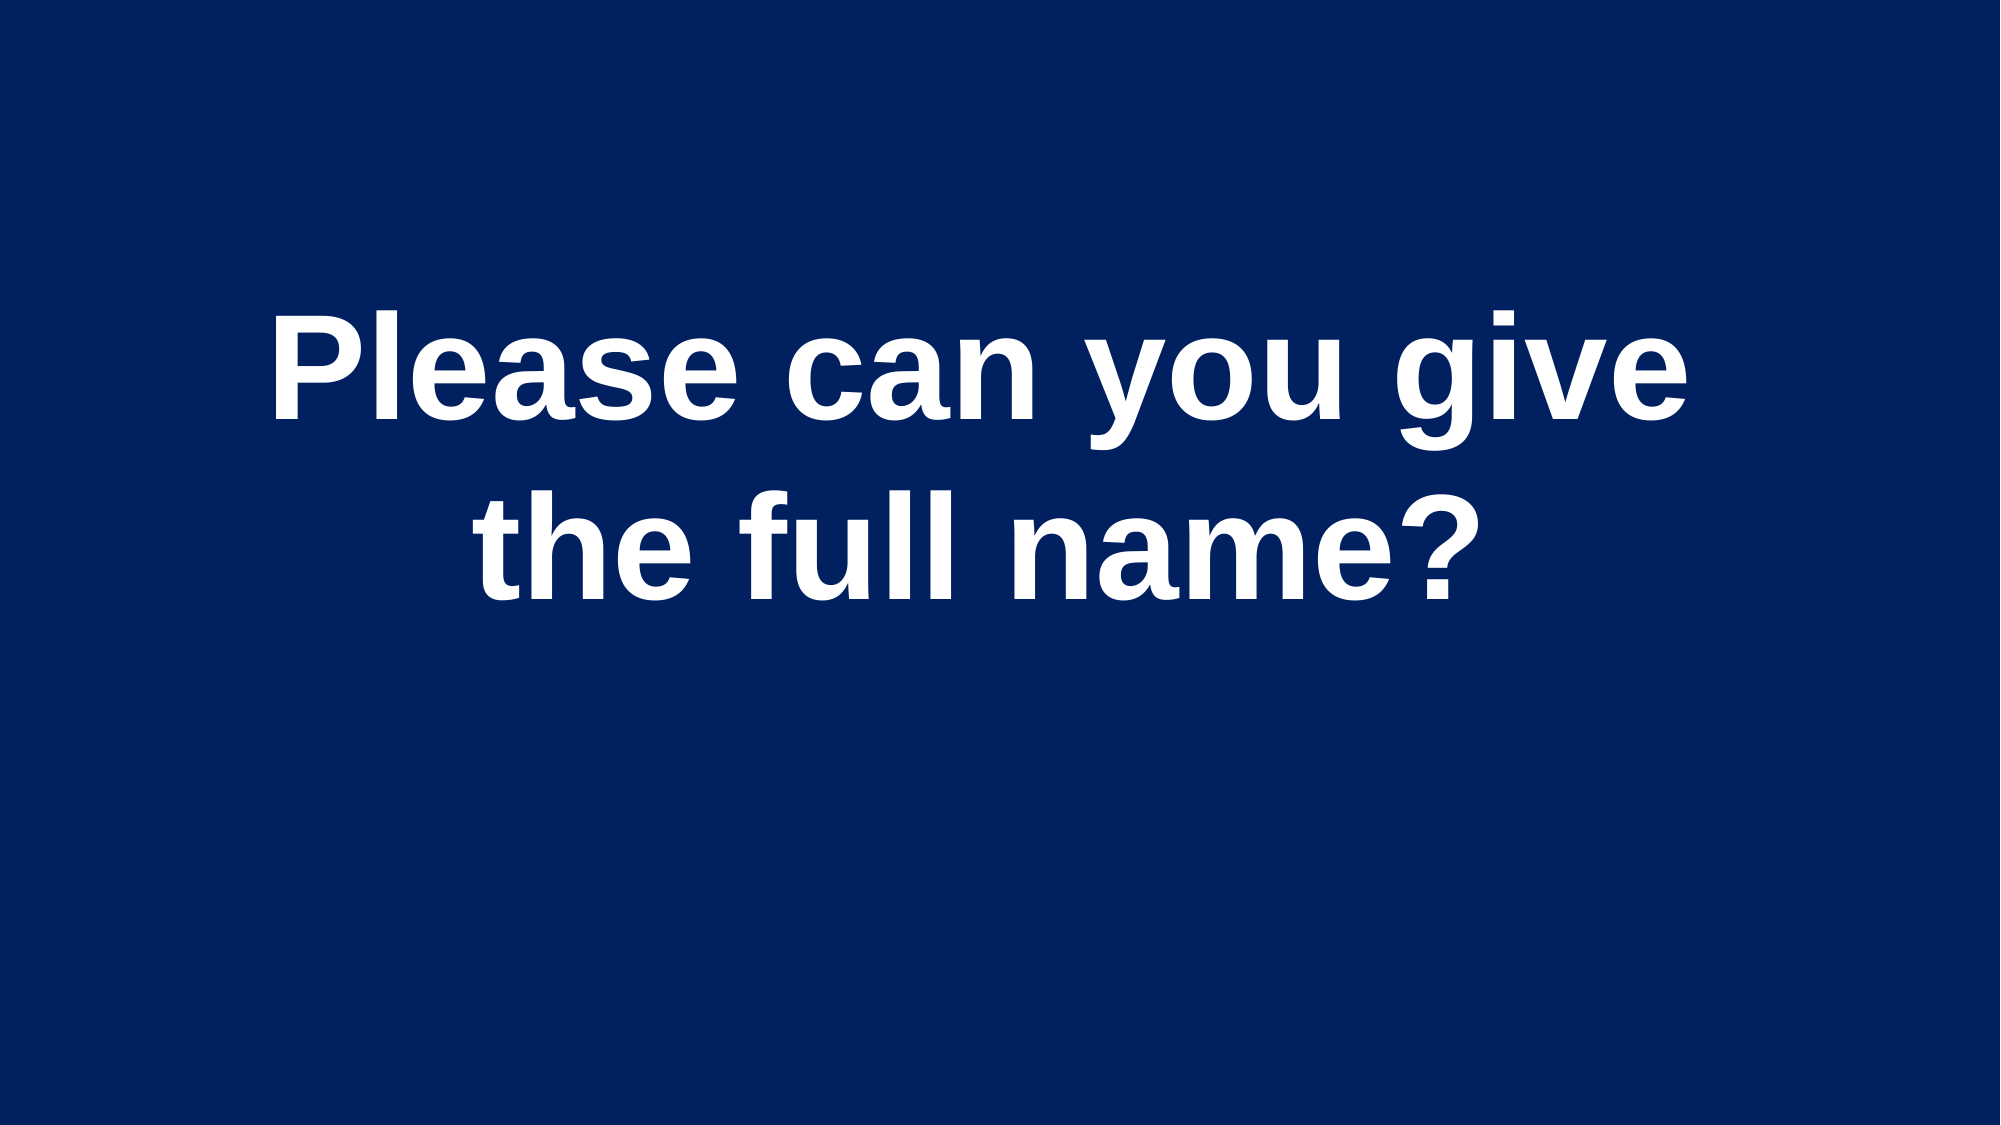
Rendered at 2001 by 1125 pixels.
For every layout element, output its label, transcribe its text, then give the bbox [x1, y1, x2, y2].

text_box Please can you give the full name? [136, 262, 1824, 638]
